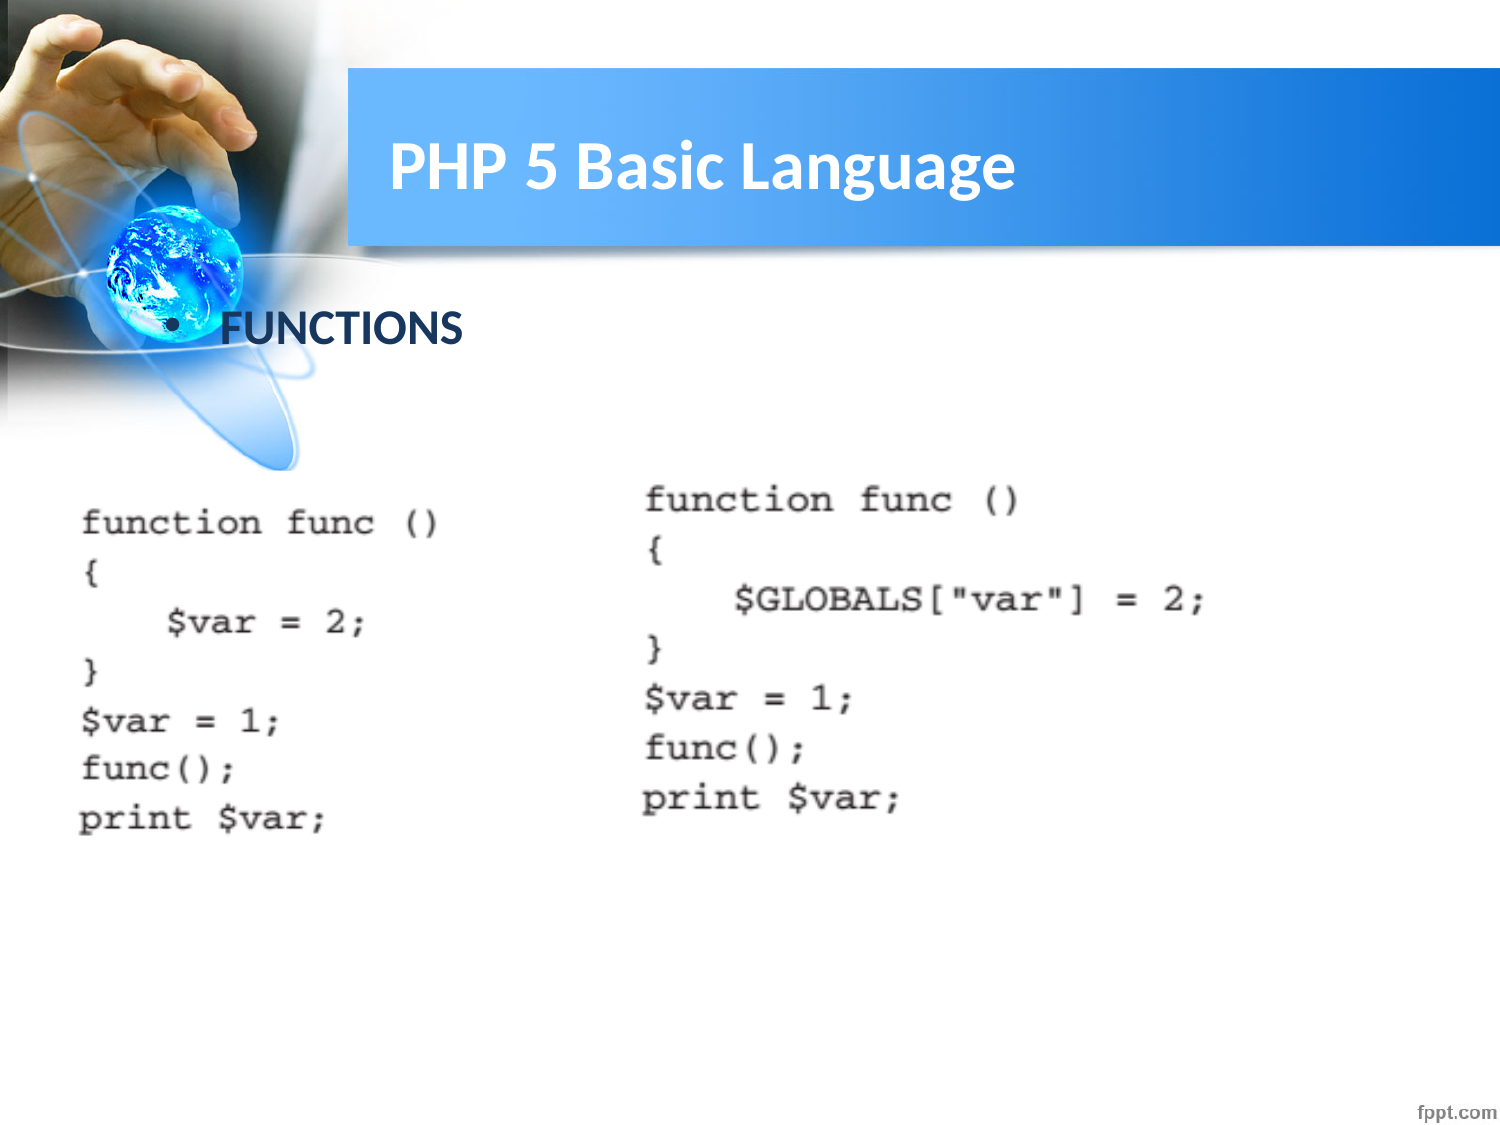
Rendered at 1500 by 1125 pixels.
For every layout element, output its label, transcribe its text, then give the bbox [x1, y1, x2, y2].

list FUNCTIONS [148, 286, 1477, 1039]
title PHP 5 Basic Language [374, 111, 1452, 212]
picture [0, 0, 1500, 1125]
